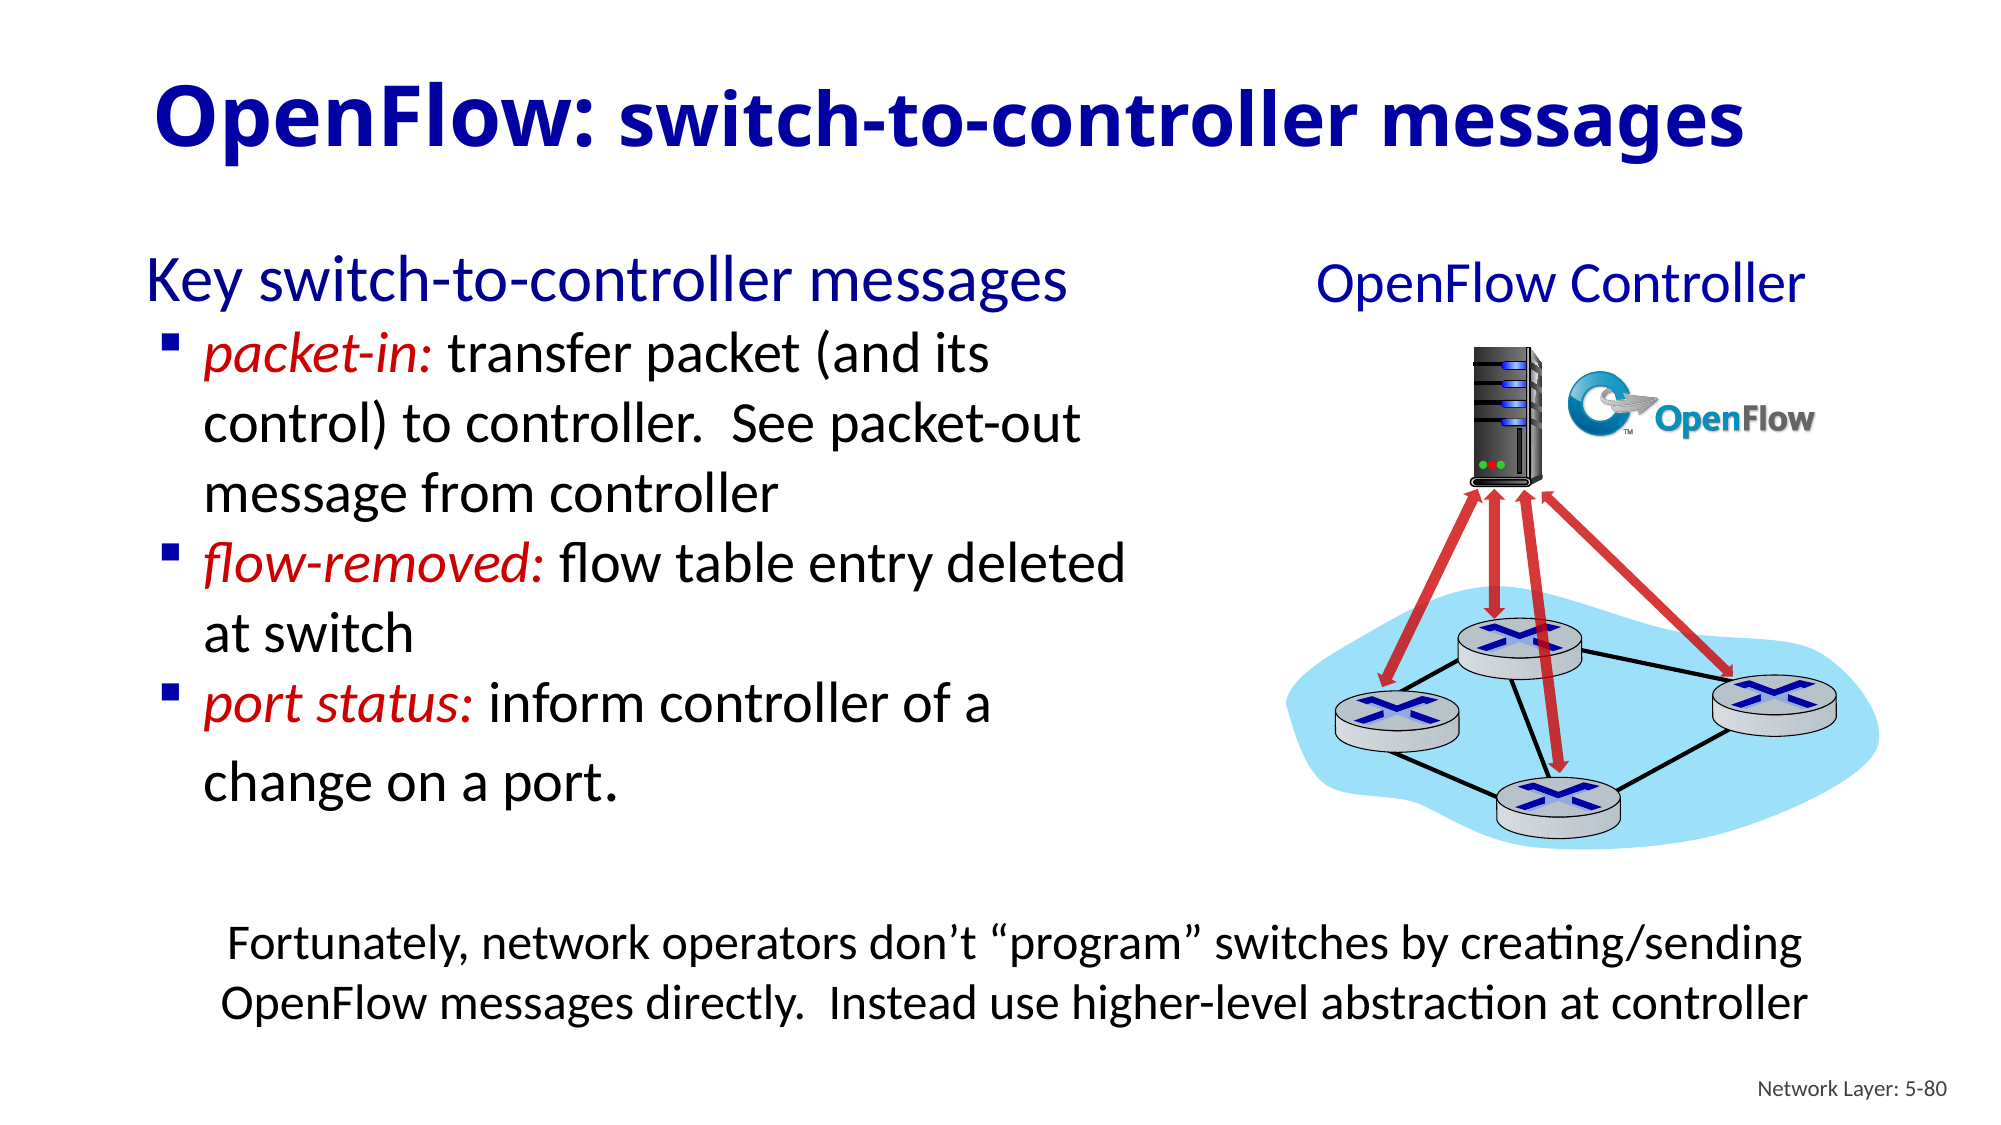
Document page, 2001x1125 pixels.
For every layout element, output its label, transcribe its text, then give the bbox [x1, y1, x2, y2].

slide_number Network Layer: 5-80 [1512, 1056, 1963, 1117]
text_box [1285, 237, 1880, 850]
text_box Key switch-to-controller messages packet-in: transfer packet (and its control) to controller. See packet-out message from controller flow-removed: flow table entry deleted at switch port status: inform controller of a change on a port. [132, 227, 1190, 822]
text_box Fortunately, network operators don’t “program” switches by creating/sending OpenFlow messages directly. Instead use higher-level abstraction at controller [160, 901, 1870, 1082]
title OpenFlow: switch-to-controller messages [137, 45, 1863, 193]
